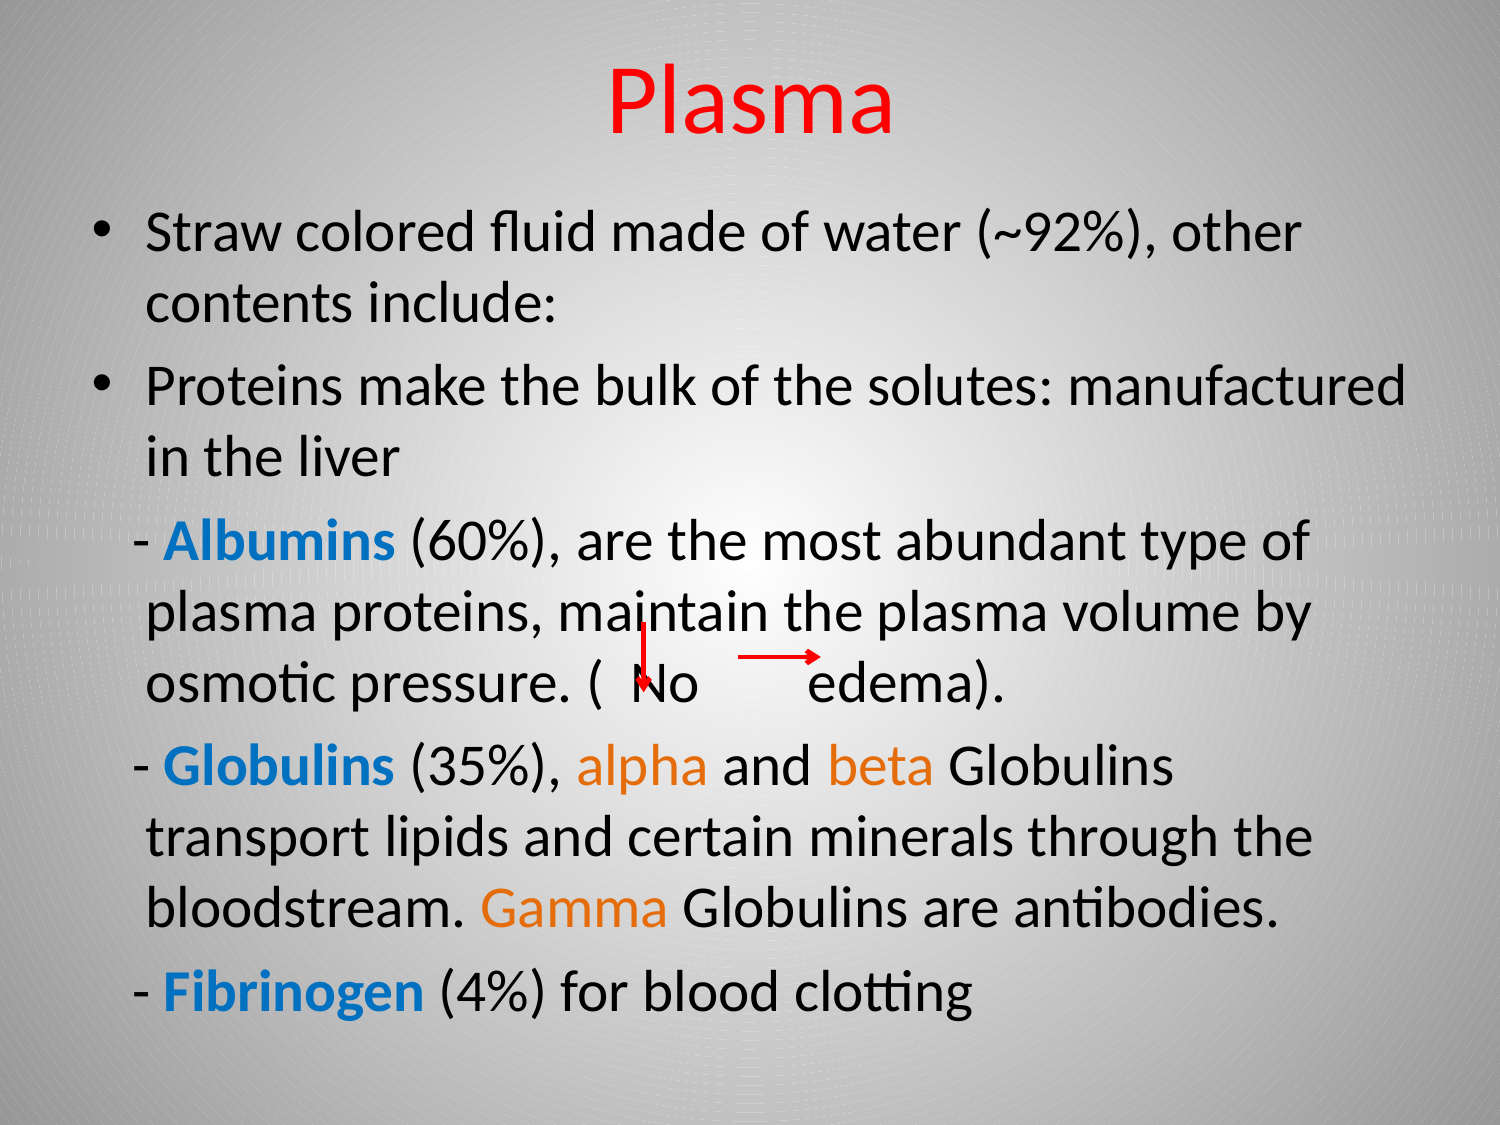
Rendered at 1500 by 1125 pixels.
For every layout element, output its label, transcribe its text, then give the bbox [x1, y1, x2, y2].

title Plasma [76, 0, 1427, 184]
list Straw colored fluid made of water (~92%), other contents include: Proteins make the bulk of the solutes: manufactured in the liver - Albumins (60%), are the most abundant type of plasma proteins, maintain the plasma volume by osmotic pressure. ( No edema). - Globulins (35%), alpha and beta Globulins transport lipids and certain minerals through the bloodstream. Gamma Globulins are antibodies. - Fibrinogen (4%) for blood clotting [76, 184, 1427, 1047]
